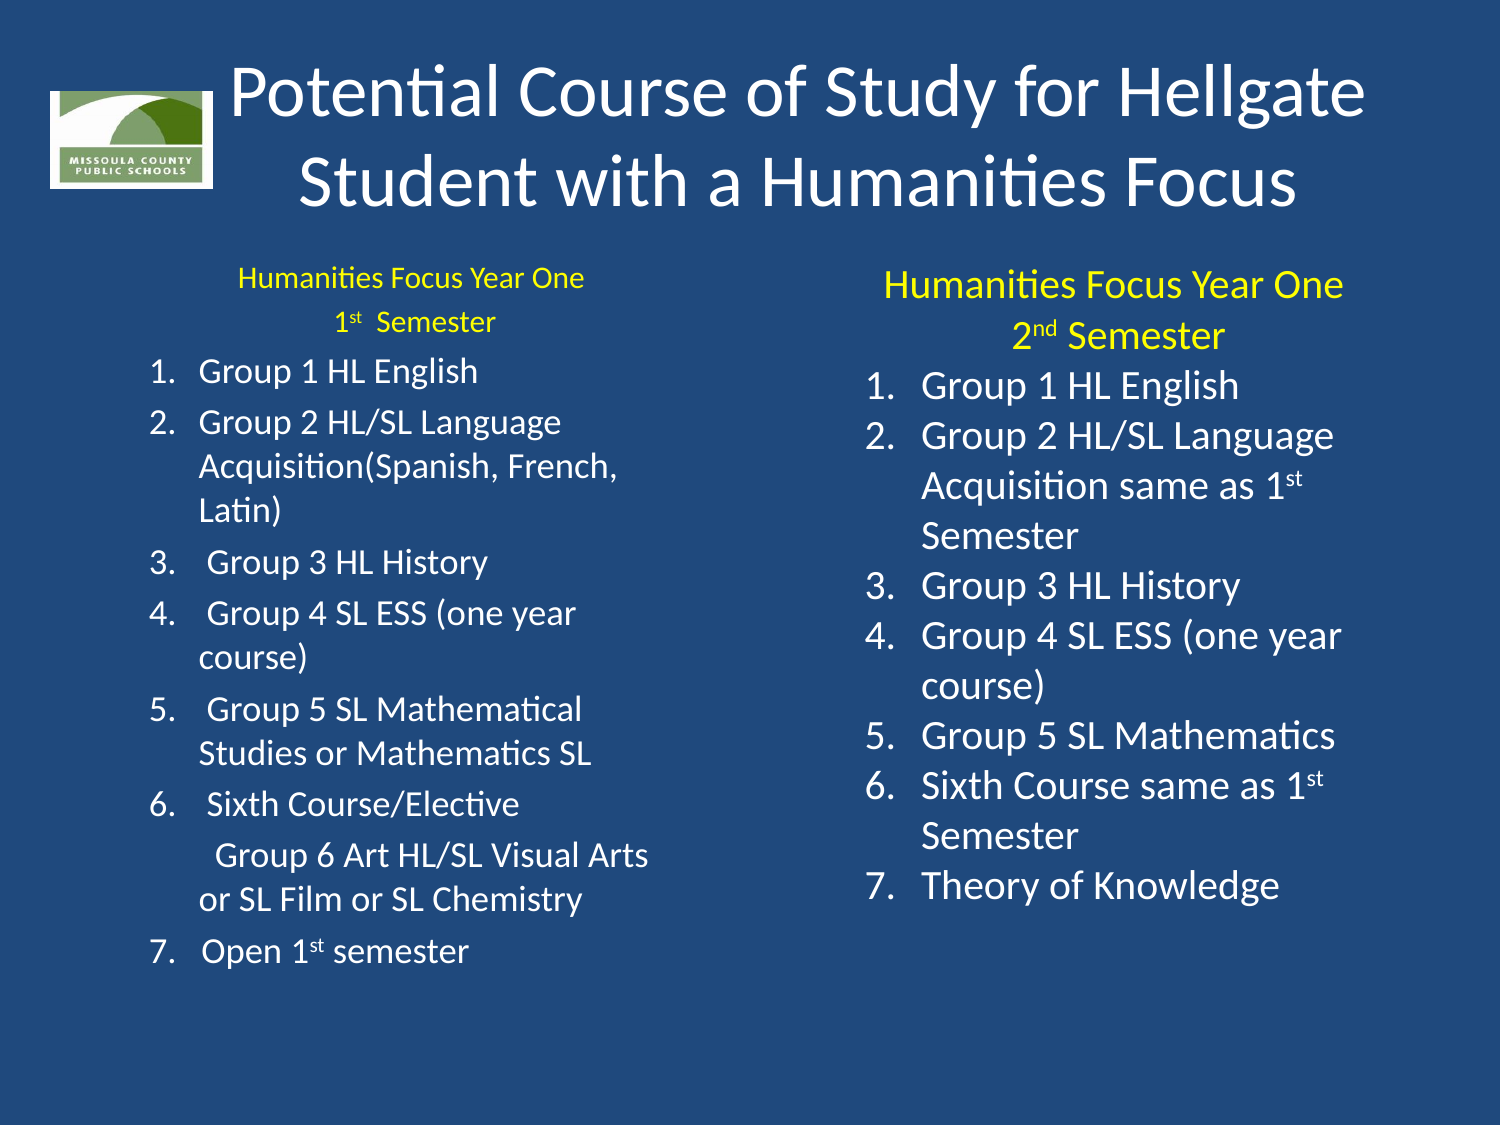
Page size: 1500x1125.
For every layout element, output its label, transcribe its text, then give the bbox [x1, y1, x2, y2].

title Potential Course of Study for Hellgate Student with a Humanities Focus [161, 37, 1437, 225]
list Humanities Focus Year One 1st Semester Group 1 HL English Group 2 HL/SL Language Acquisition(Spanish, French, Latin) Group 3 HL History Group 4 SL ESS (one year course) Group 5 SL Mathematical Studies or Mathematics SL Sixth Course/Elective Group 6 Art HL/SL Visual Arts or SL Film or SL Chemistry 7. Open 1st semester [133, 249, 697, 993]
picture [49, 90, 213, 189]
text_box Humanities Focus Year One 2nd Semester Group 1 HL English Group 2 HL/SL Language Acquisition same as 1st Semester Group 3 HL History Group 4 SL ESS (one year course) Group 5 SL Mathematics Sixth Course same as 1st Semester Theory of Knowledge [849, 249, 1388, 915]
